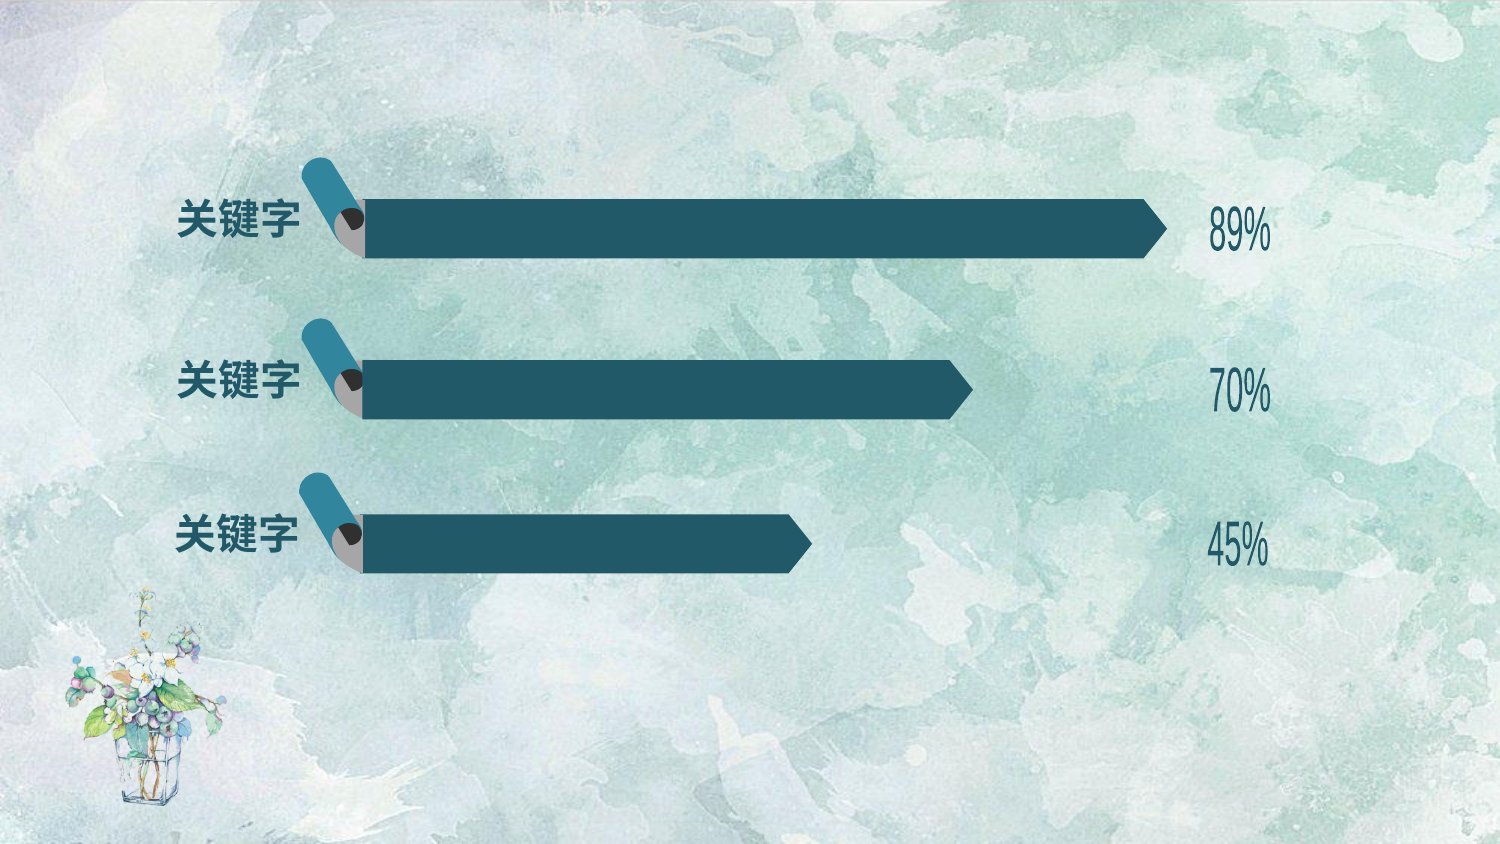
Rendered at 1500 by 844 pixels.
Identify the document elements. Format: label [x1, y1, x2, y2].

picture [0, 0, 1500, 844]
text_box [50, 442, 1442, 601]
text_box [53, 288, 1444, 444]
text_box [53, 127, 1444, 286]
